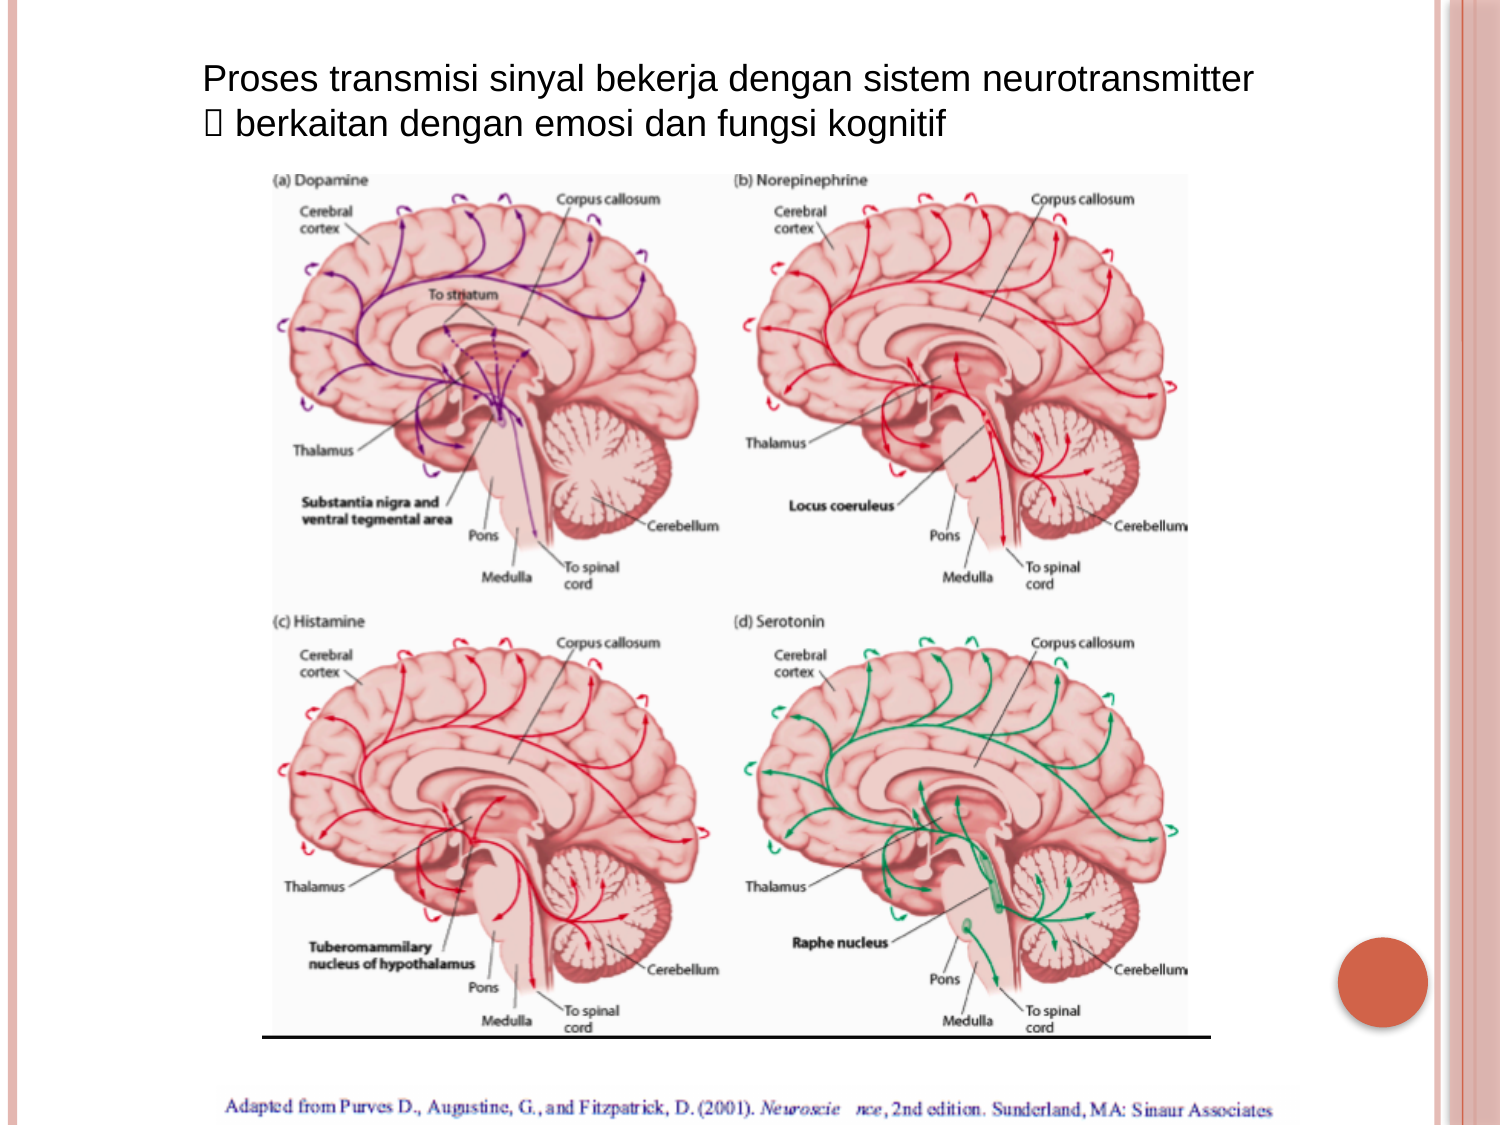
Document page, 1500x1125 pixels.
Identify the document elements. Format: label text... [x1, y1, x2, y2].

picture [217, 174, 1299, 1125]
text_box Proses transmisi sinyal bekerja dengan sistem neurotransmitter  berkaitan dengan emosi dan fungsi kognitif [187, 46, 1300, 152]
